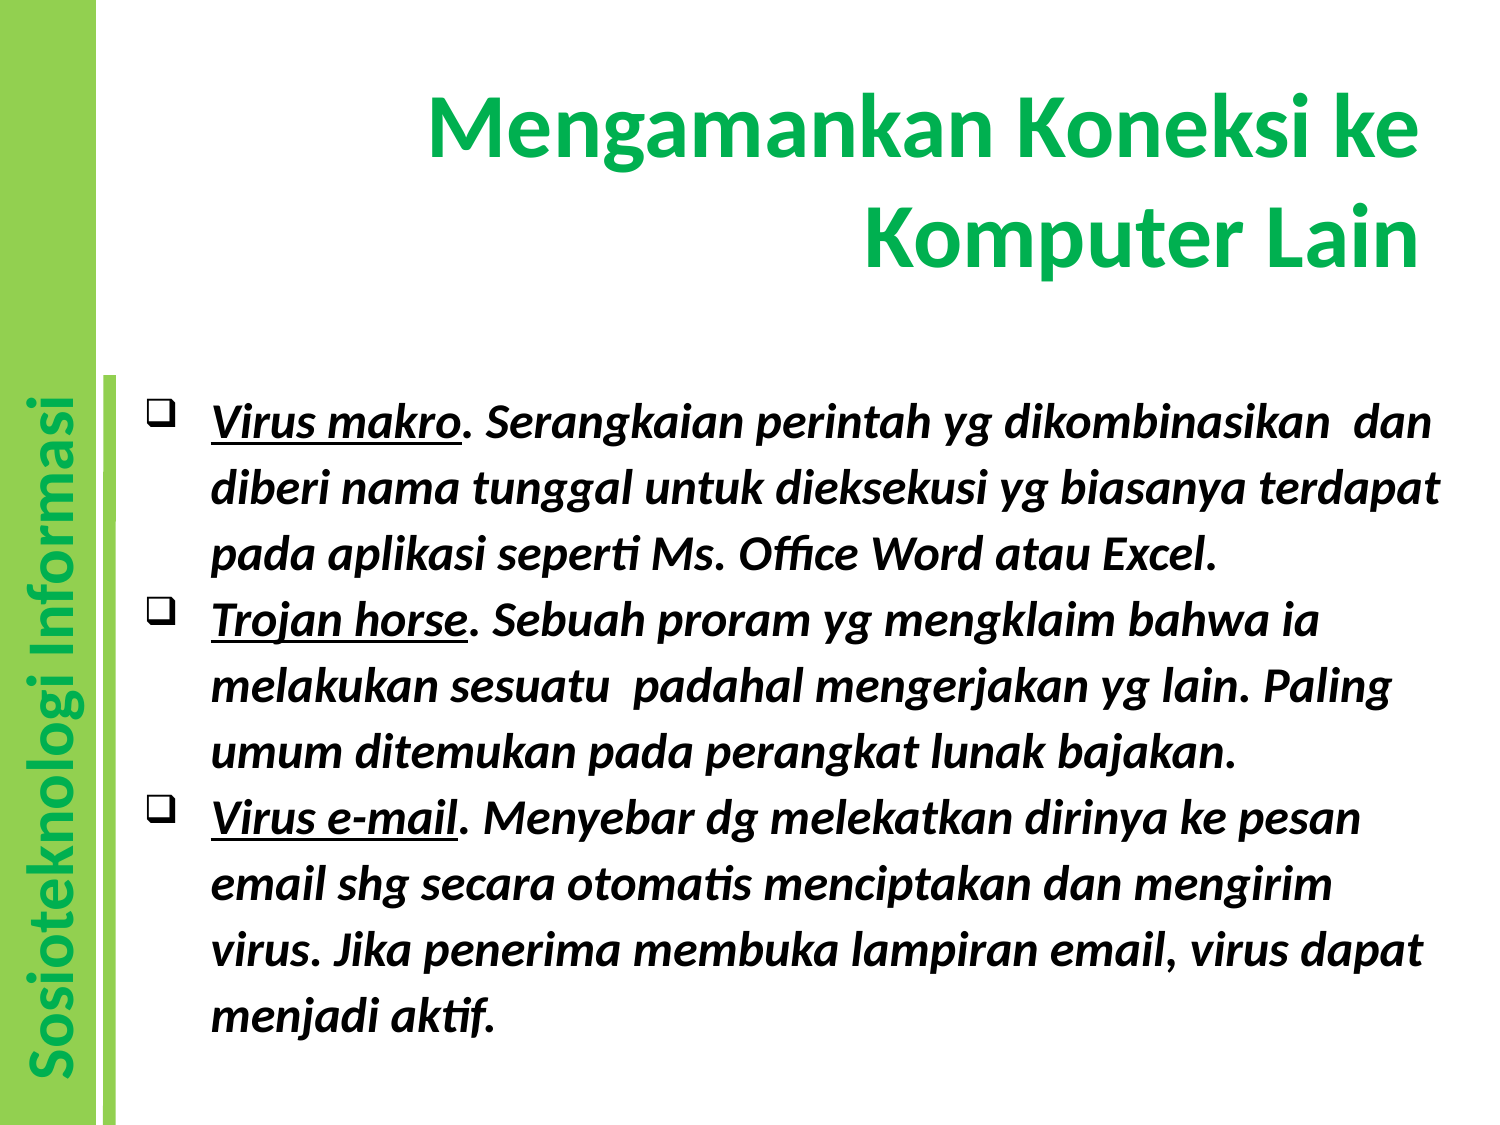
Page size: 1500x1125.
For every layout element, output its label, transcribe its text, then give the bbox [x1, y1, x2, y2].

text_box Virus makro. Serangkaian perintah yg dikombinasikan dan diberi nama tunggal untuk dieksekusi yg biasanya terdapat pada aplikasi seperti Ms. Office Word atau Excel. Trojan horse. Sebuah proram yg mengklaim bahwa ia melakukan sesuatu padahal mengerjakan yg lain. Paling umum ditemukan pada perangkat lunak bajakan. Virus e-mail. Menyebar dg melekatkan dirinya ke pesan email shg secara otomatis menciptakan dan mengirim virus. Jika penerima membuka lampiran email, virus dapat menjadi aktif. [128, 375, 1465, 1090]
title Mengamankan Koneksi ke Komputer Lain [93, 58, 1437, 293]
